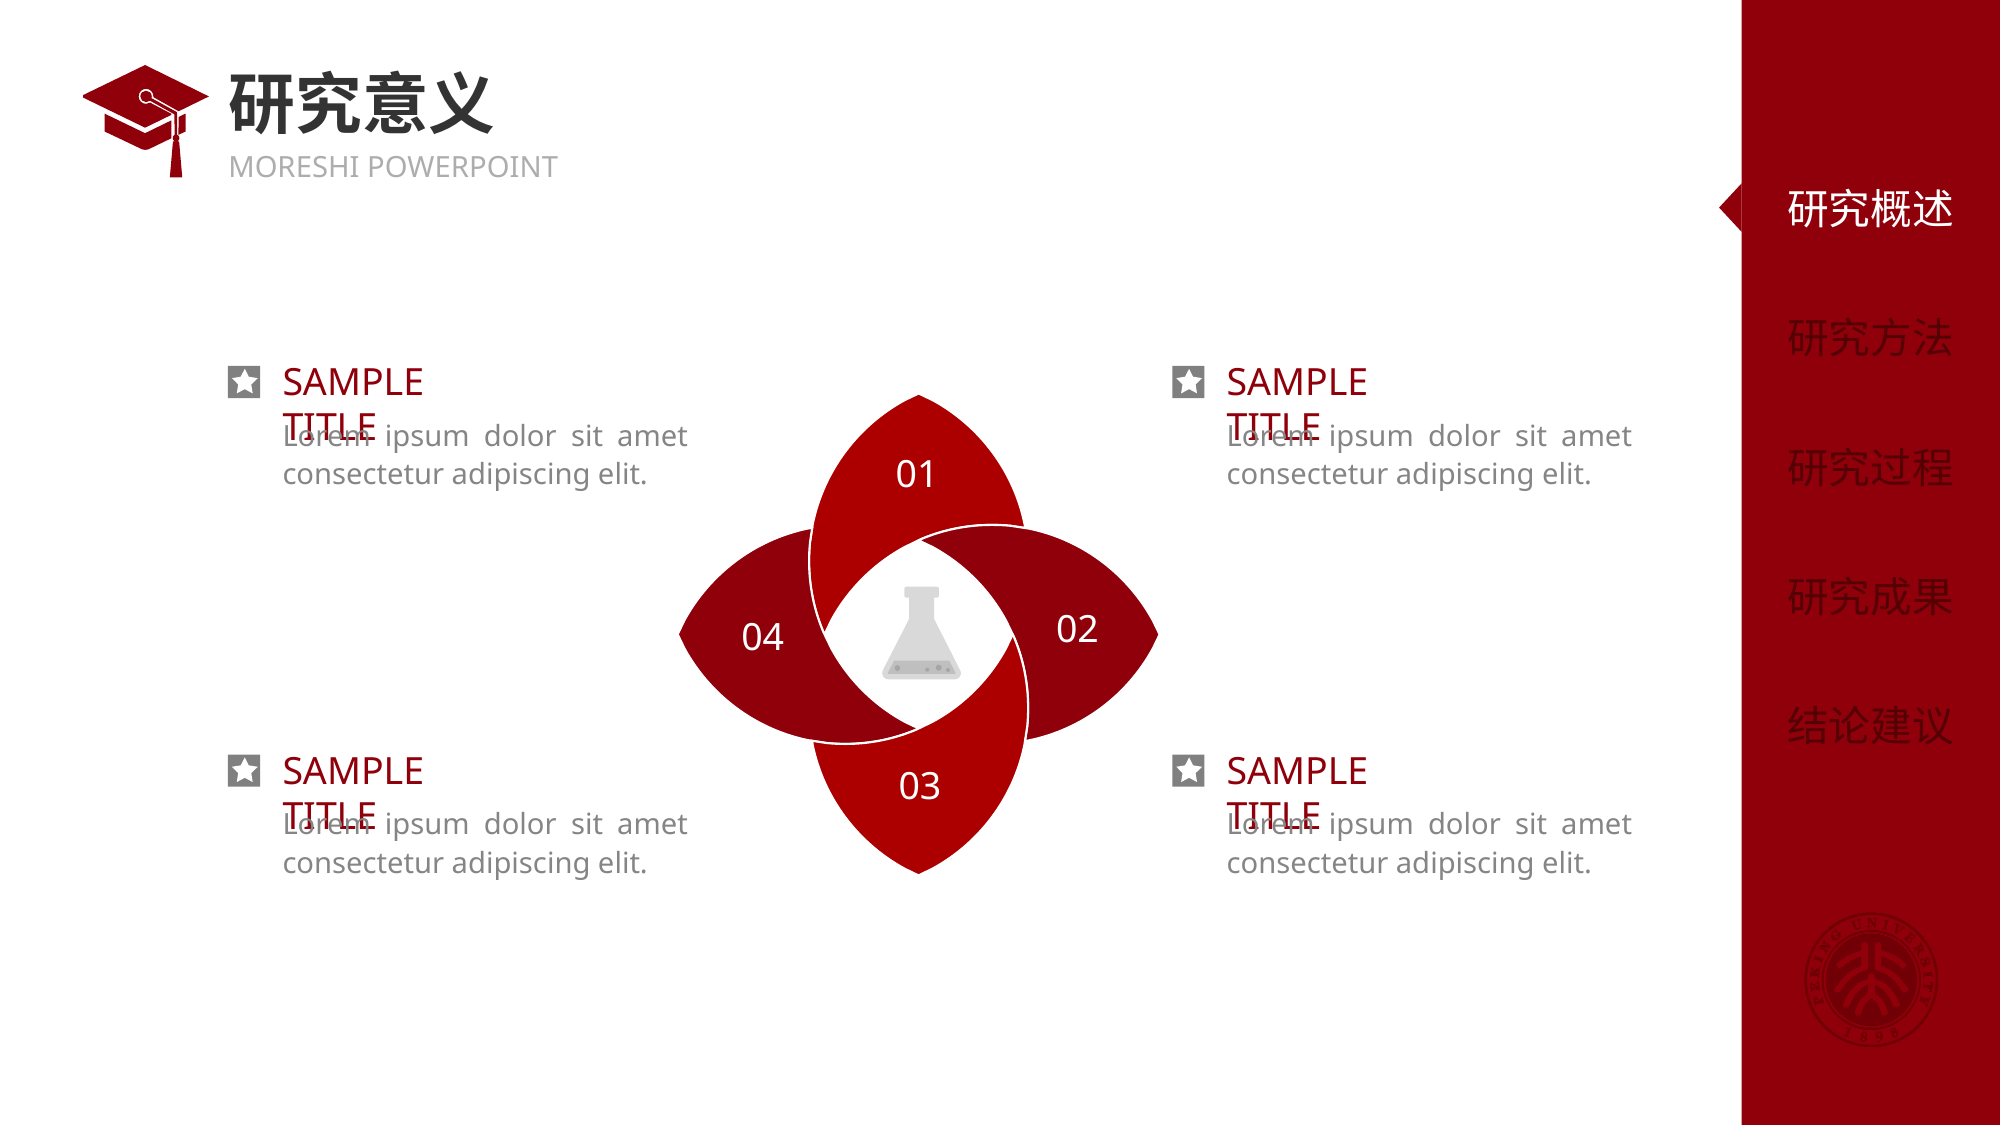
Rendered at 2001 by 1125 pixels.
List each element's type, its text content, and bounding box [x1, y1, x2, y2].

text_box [881, 586, 962, 680]
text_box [227, 739, 703, 888]
text_box 03 [810, 632, 1030, 877]
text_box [1172, 739, 1648, 888]
title 研究意义 [213, 51, 1077, 164]
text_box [227, 350, 703, 499]
text_box 01 [811, 392, 1027, 634]
text_box 04 [676, 526, 919, 742]
picture [1804, 912, 1938, 1047]
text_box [1172, 350, 1648, 499]
text_box 02 [916, 523, 1161, 742]
